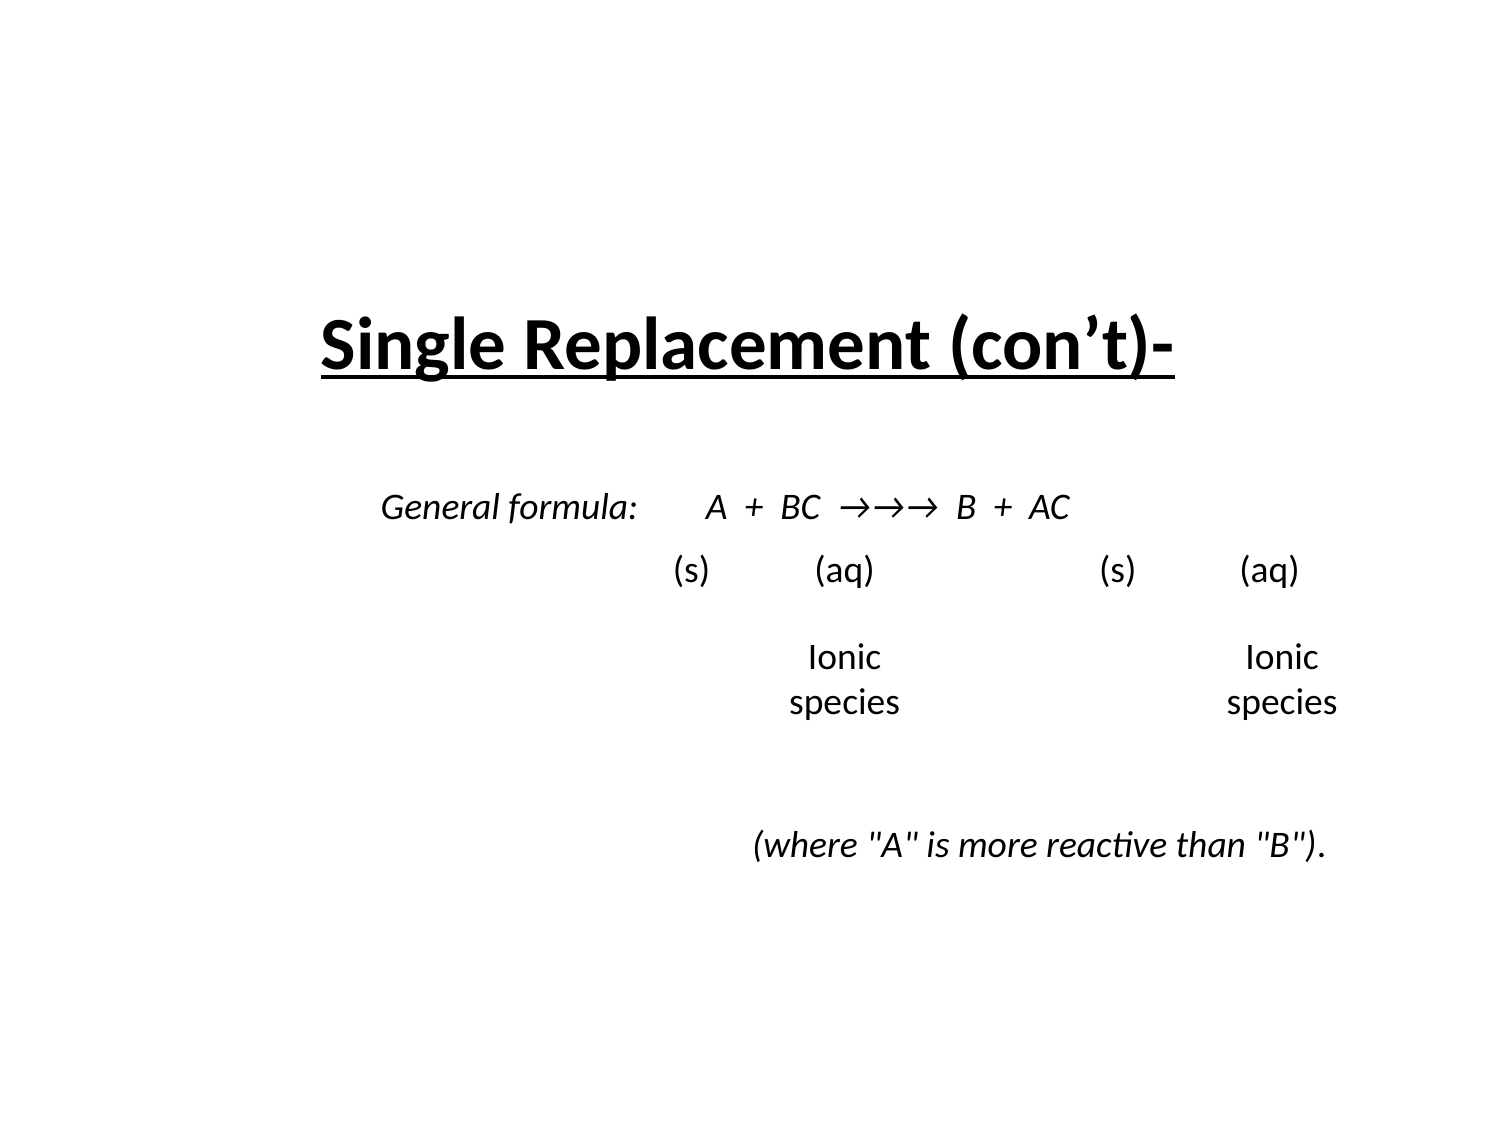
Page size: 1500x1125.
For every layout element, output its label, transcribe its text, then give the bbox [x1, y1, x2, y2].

text_box Ionic species [774, 624, 915, 730]
text_box (s) [1075, 537, 1152, 598]
text_box General formula: A + BC →→→ B + AC [215, 474, 1086, 535]
text_box (s) [658, 537, 726, 598]
text_box Ionic species [1211, 624, 1353, 730]
text_box (aq) [799, 537, 890, 598]
text_box Single Replacement (con’t)- [305, 287, 1191, 393]
text_box (aq) [1224, 537, 1315, 598]
text_box (where "A" is more reactive than "B"). [578, 812, 1342, 873]
